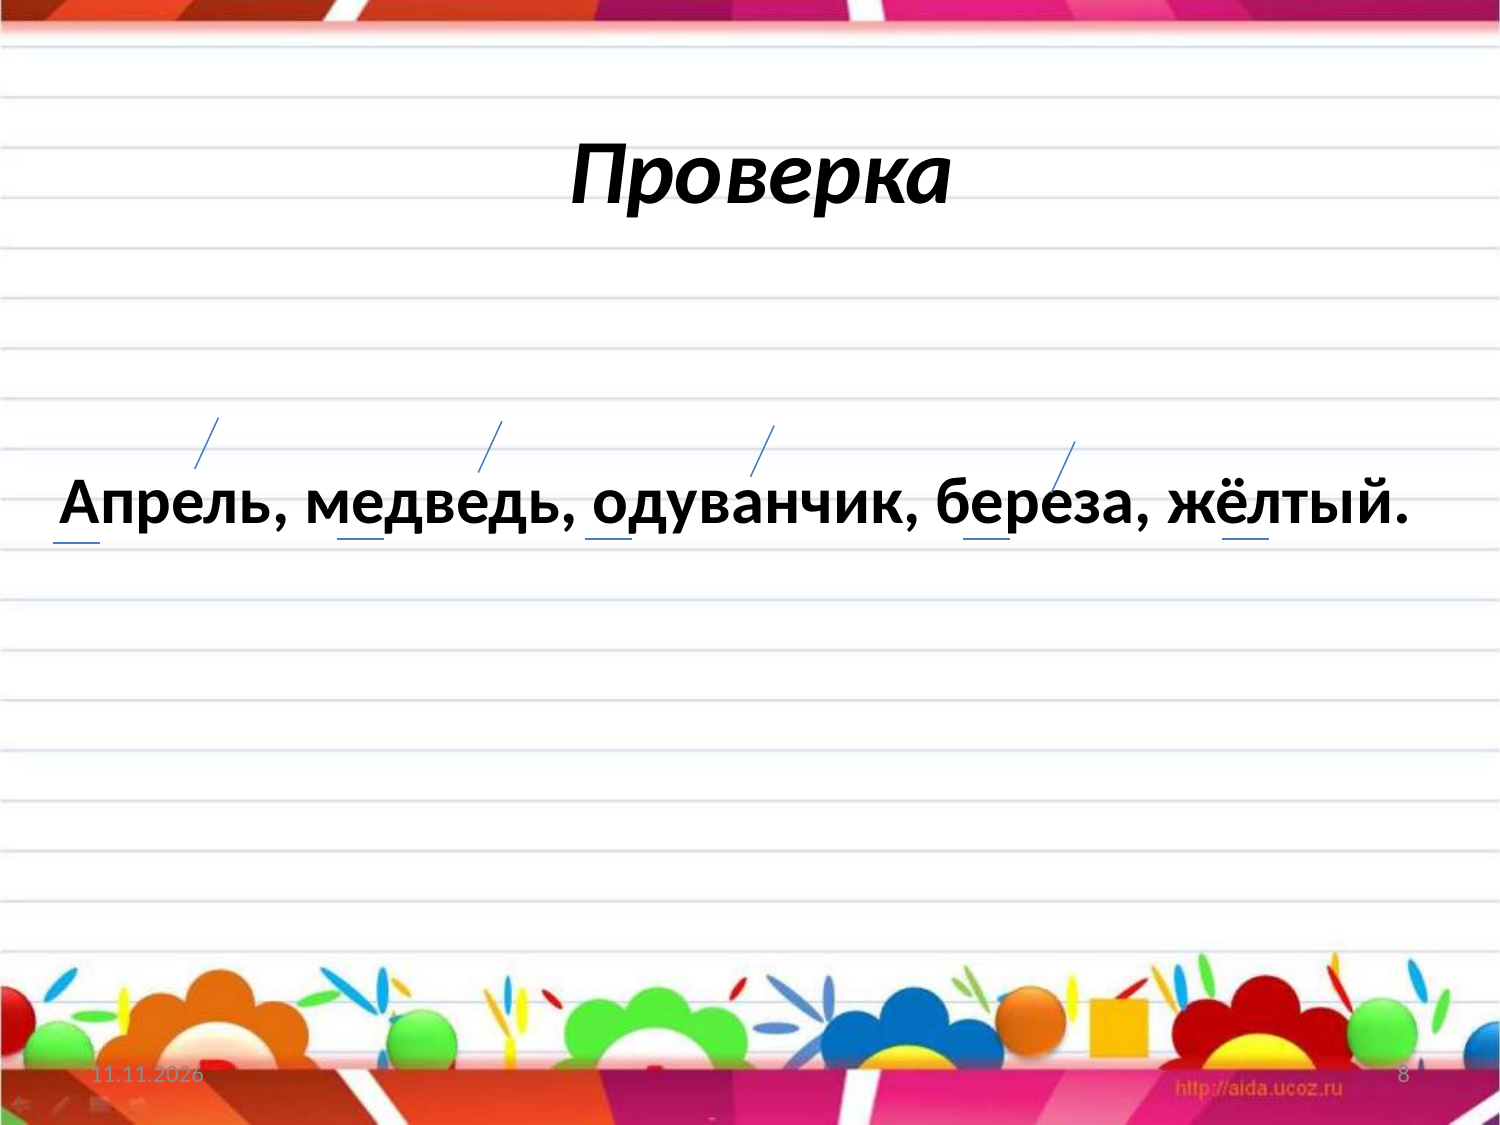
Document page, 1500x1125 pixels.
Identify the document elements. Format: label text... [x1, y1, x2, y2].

picture [0, 0, 1500, 1125]
title Проверка [123, 89, 1400, 244]
slide_number 8 [1074, 1042, 1425, 1103]
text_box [750, 425, 775, 478]
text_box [194, 417, 219, 470]
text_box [477, 420, 503, 473]
subtitle Апрель, медведь, одуванчик, береза, жёлтый. [38, 355, 1434, 644]
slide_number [75, 1042, 425, 1103]
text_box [1051, 441, 1076, 494]
